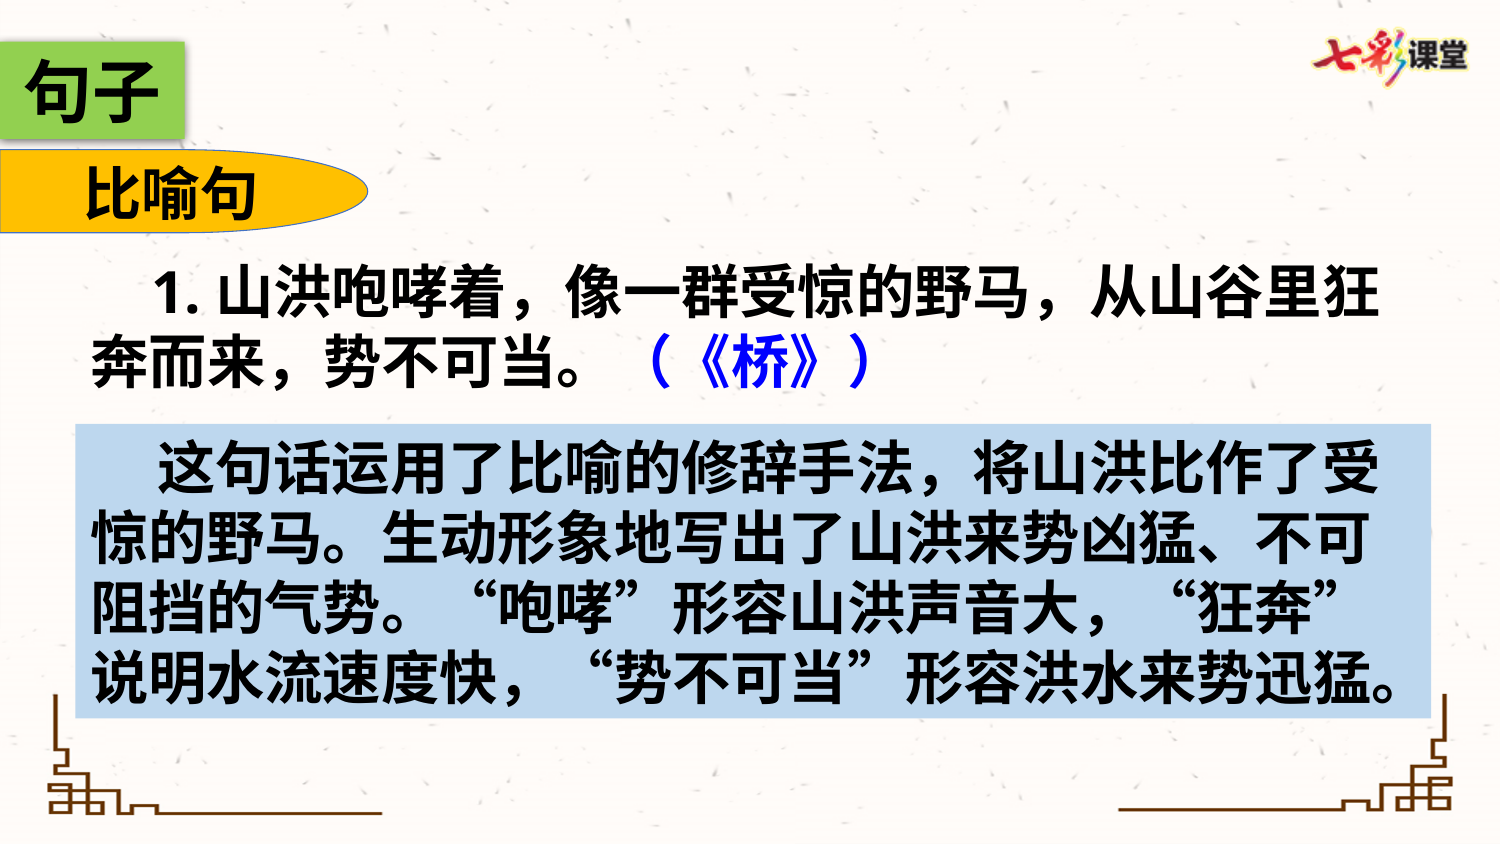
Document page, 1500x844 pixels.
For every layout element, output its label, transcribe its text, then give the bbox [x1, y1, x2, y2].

text_box 句子 [0, 41, 185, 139]
text_box 这句话运用了比喻的修辞手法，将山洪比作了受惊的野马。生动形象地写出了山洪来势凶猛、不可阻挡的气势。“咆哮”形容山洪声音大，“狂奔”说明水流速度快，“势不可当”形容洪水来势迅猛。 [75, 423, 1432, 719]
text_box 1.山洪咆哮着，像一群受惊的野马，从山谷里狂奔而来，势不可当。（《桥》） [75, 248, 1404, 403]
picture [0, 0, 1500, 844]
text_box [0, 149, 368, 233]
